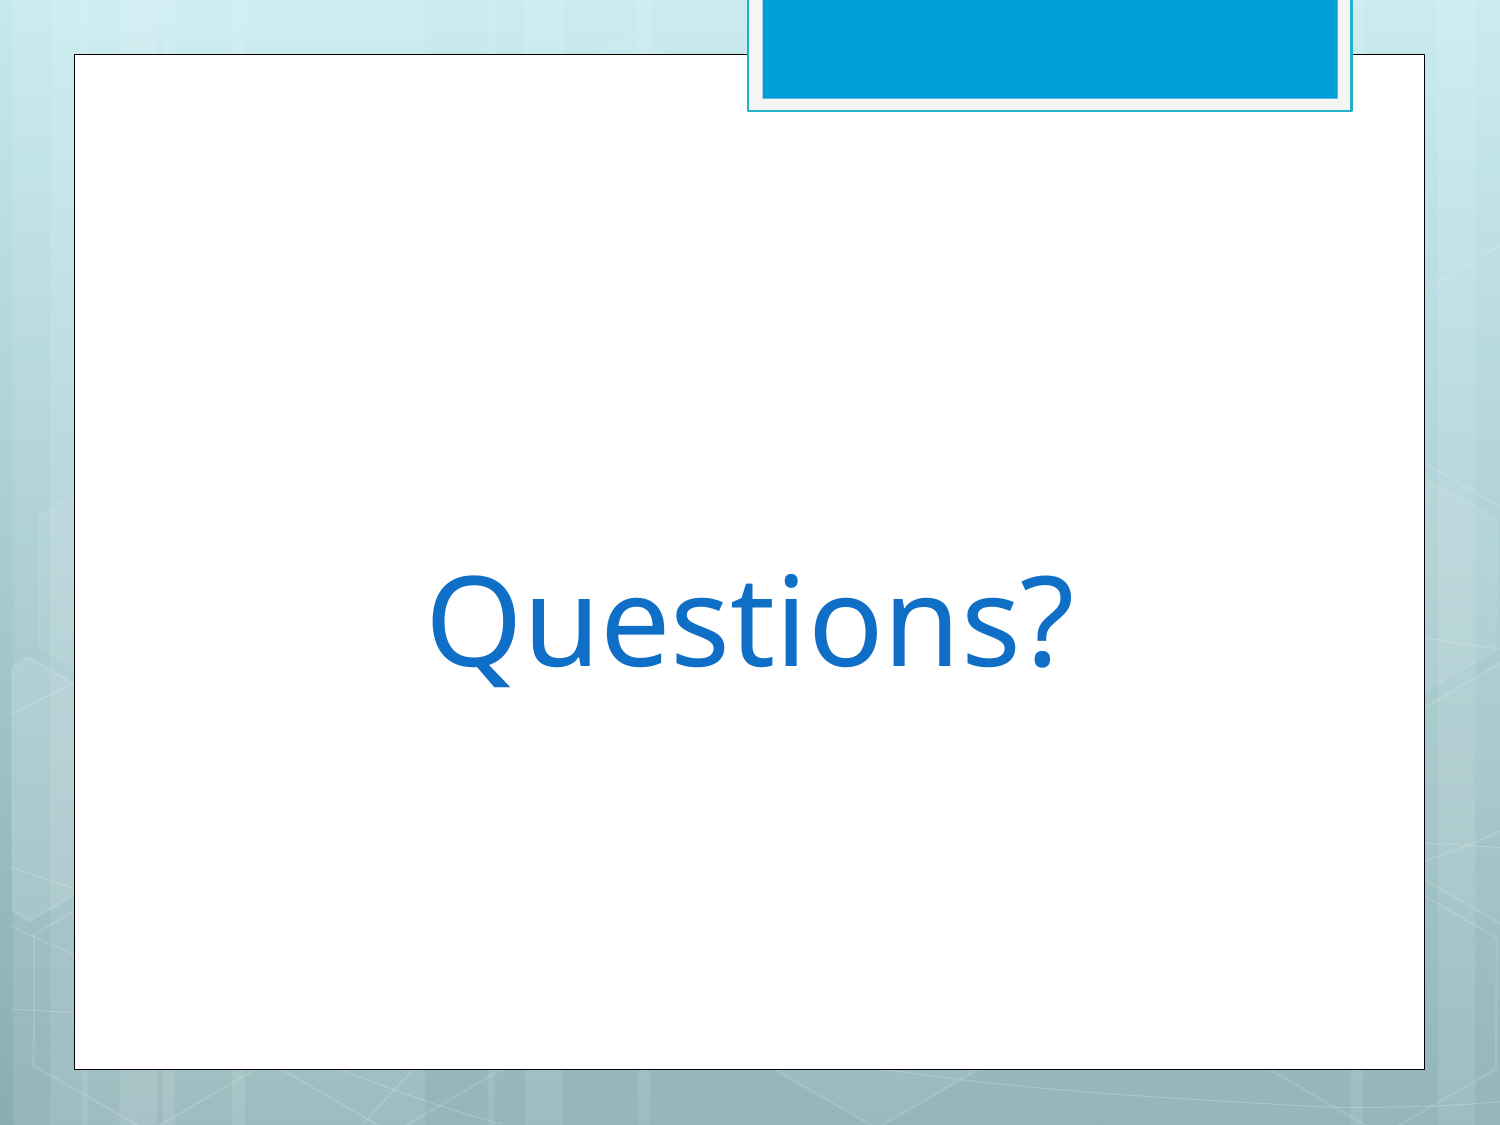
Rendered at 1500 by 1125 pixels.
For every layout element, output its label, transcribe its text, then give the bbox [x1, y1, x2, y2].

title Questions? [206, 475, 1296, 700]
